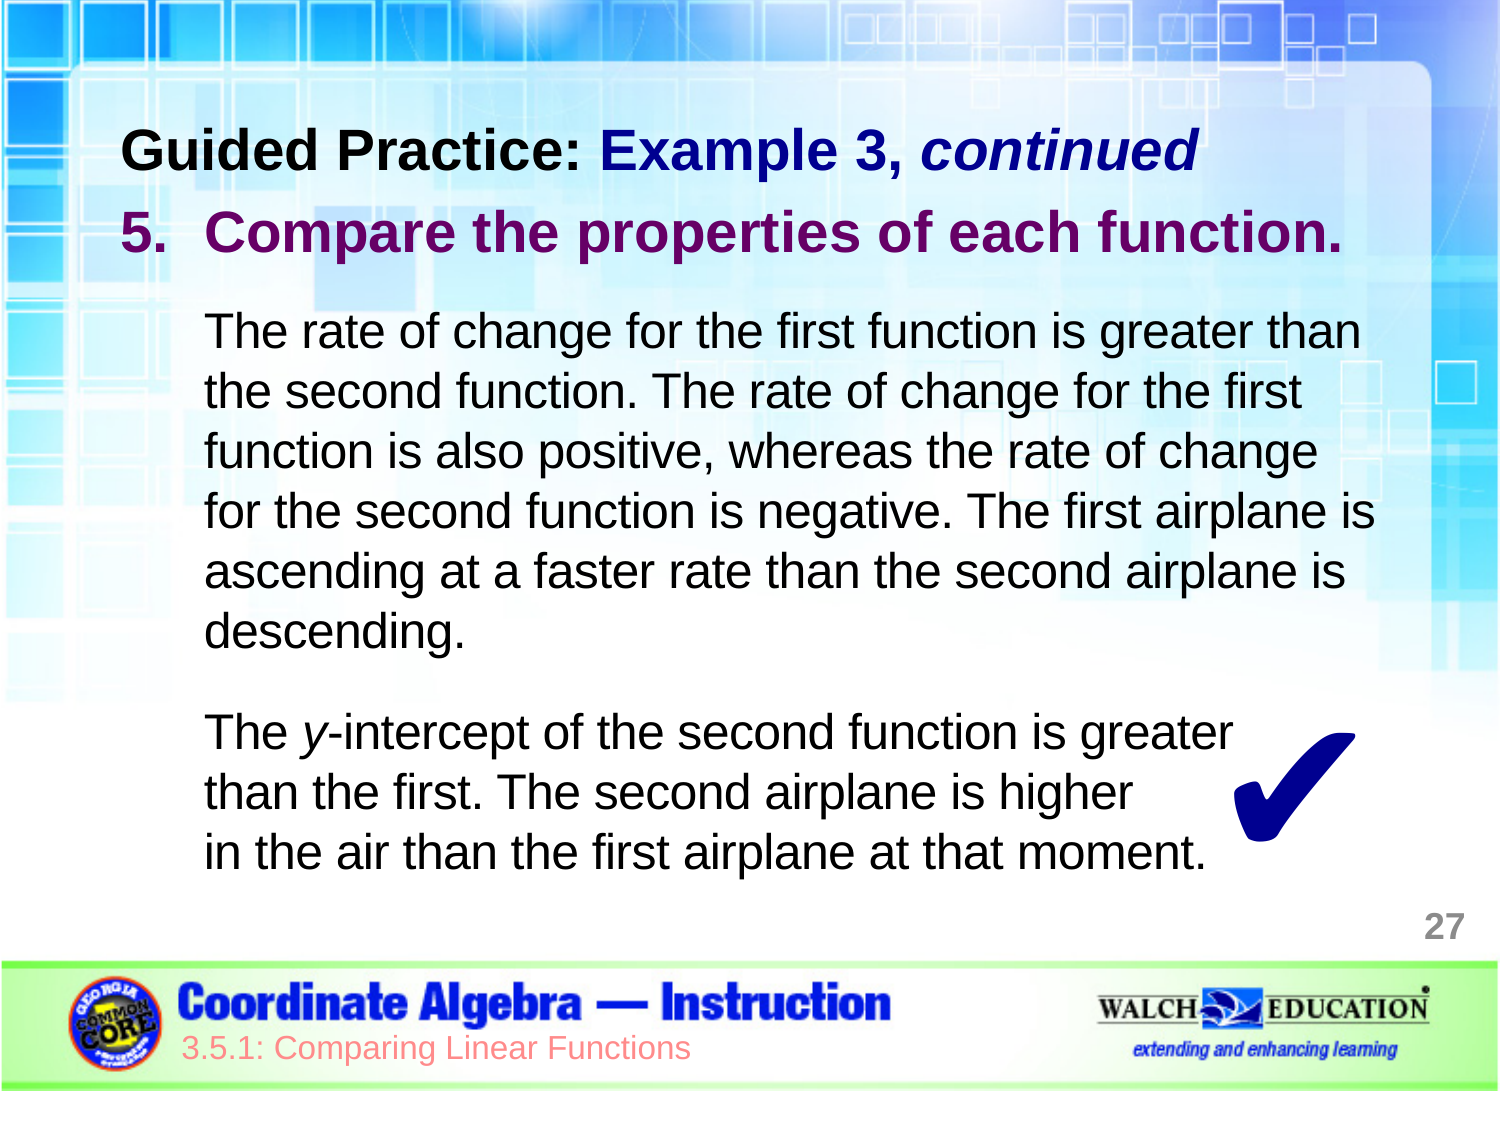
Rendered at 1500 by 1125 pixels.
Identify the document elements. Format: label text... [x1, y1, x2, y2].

slide_number 27 [1361, 901, 1481, 949]
text_box ✔ [1128, 651, 1394, 907]
subtitle Guided Practice: Example 3, continued Compare the properties of each function. The rate of change for the first function is greater than the second function. The rate of change for the first function is also positive, whereas the rate of change for the second function is negative. The first airplane is ascending at a faster rate than the second airplane is descending. The y-intercept of the second function is greater than the first. The second airplane is higher in the air than the first airplane at that moment. [105, 105, 1394, 925]
footer 3.5.1: Comparing Linear Functions [166, 1024, 1080, 1069]
picture [1, 0, 1500, 1091]
